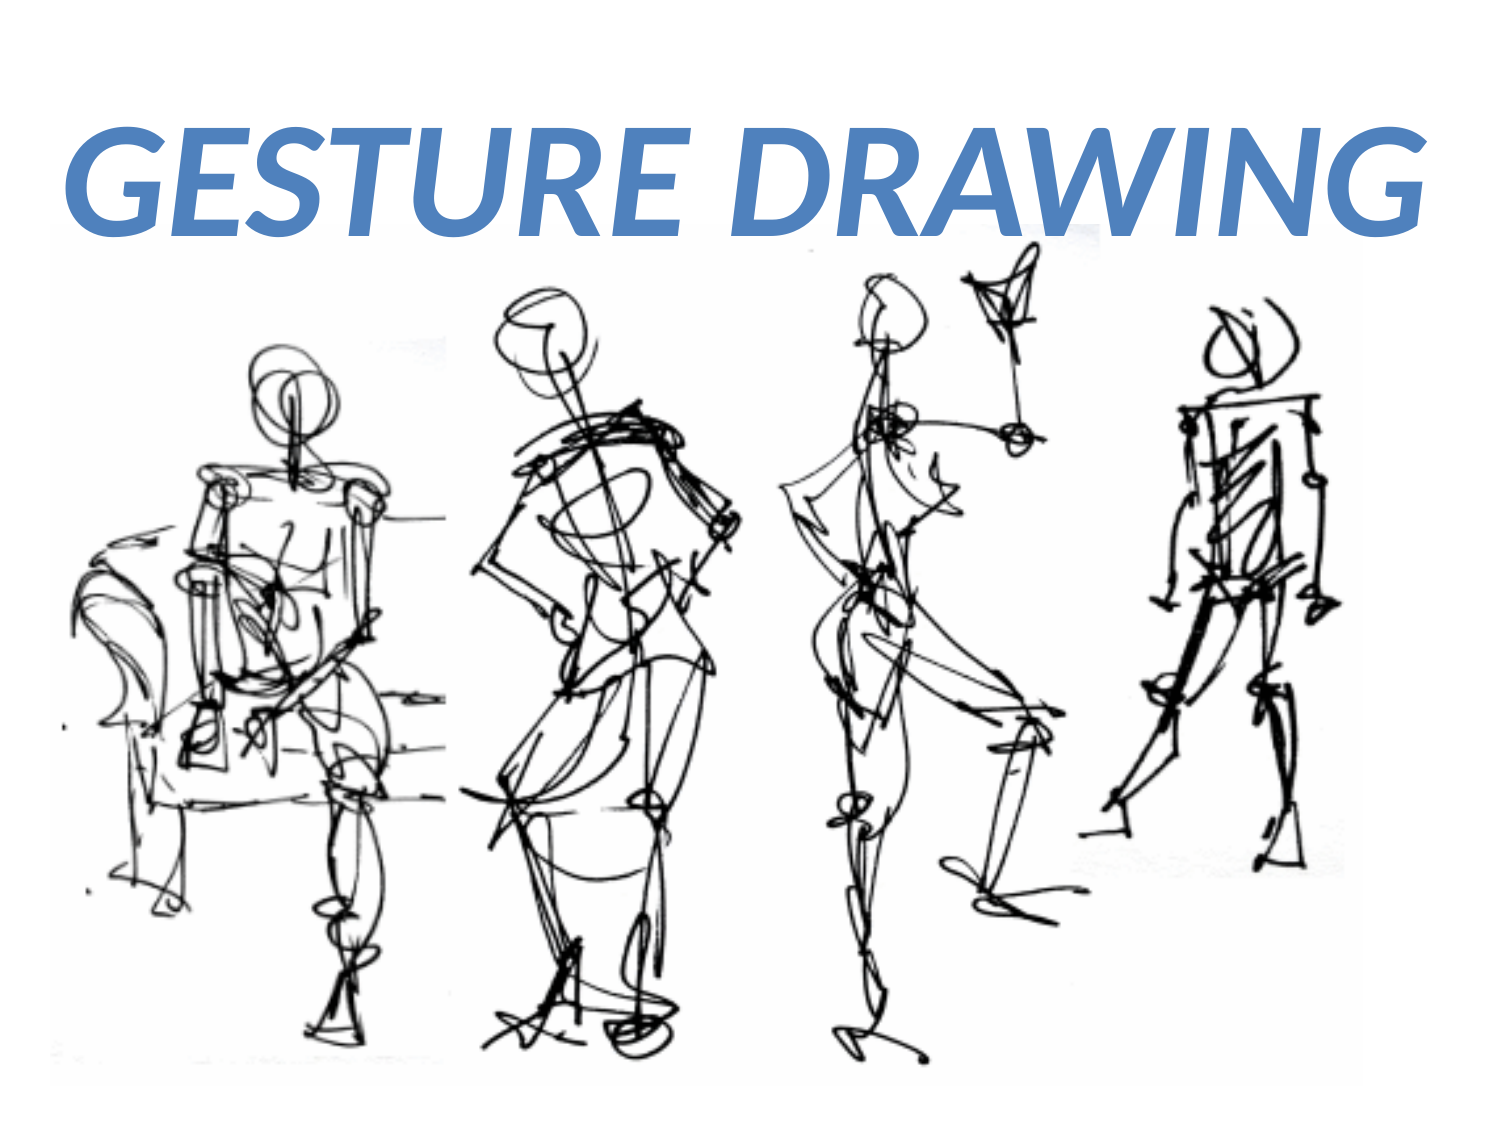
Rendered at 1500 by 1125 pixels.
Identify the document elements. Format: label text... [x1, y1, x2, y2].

picture [49, 224, 1363, 1087]
text_box Gesture Drawing [45, 62, 1445, 278]
